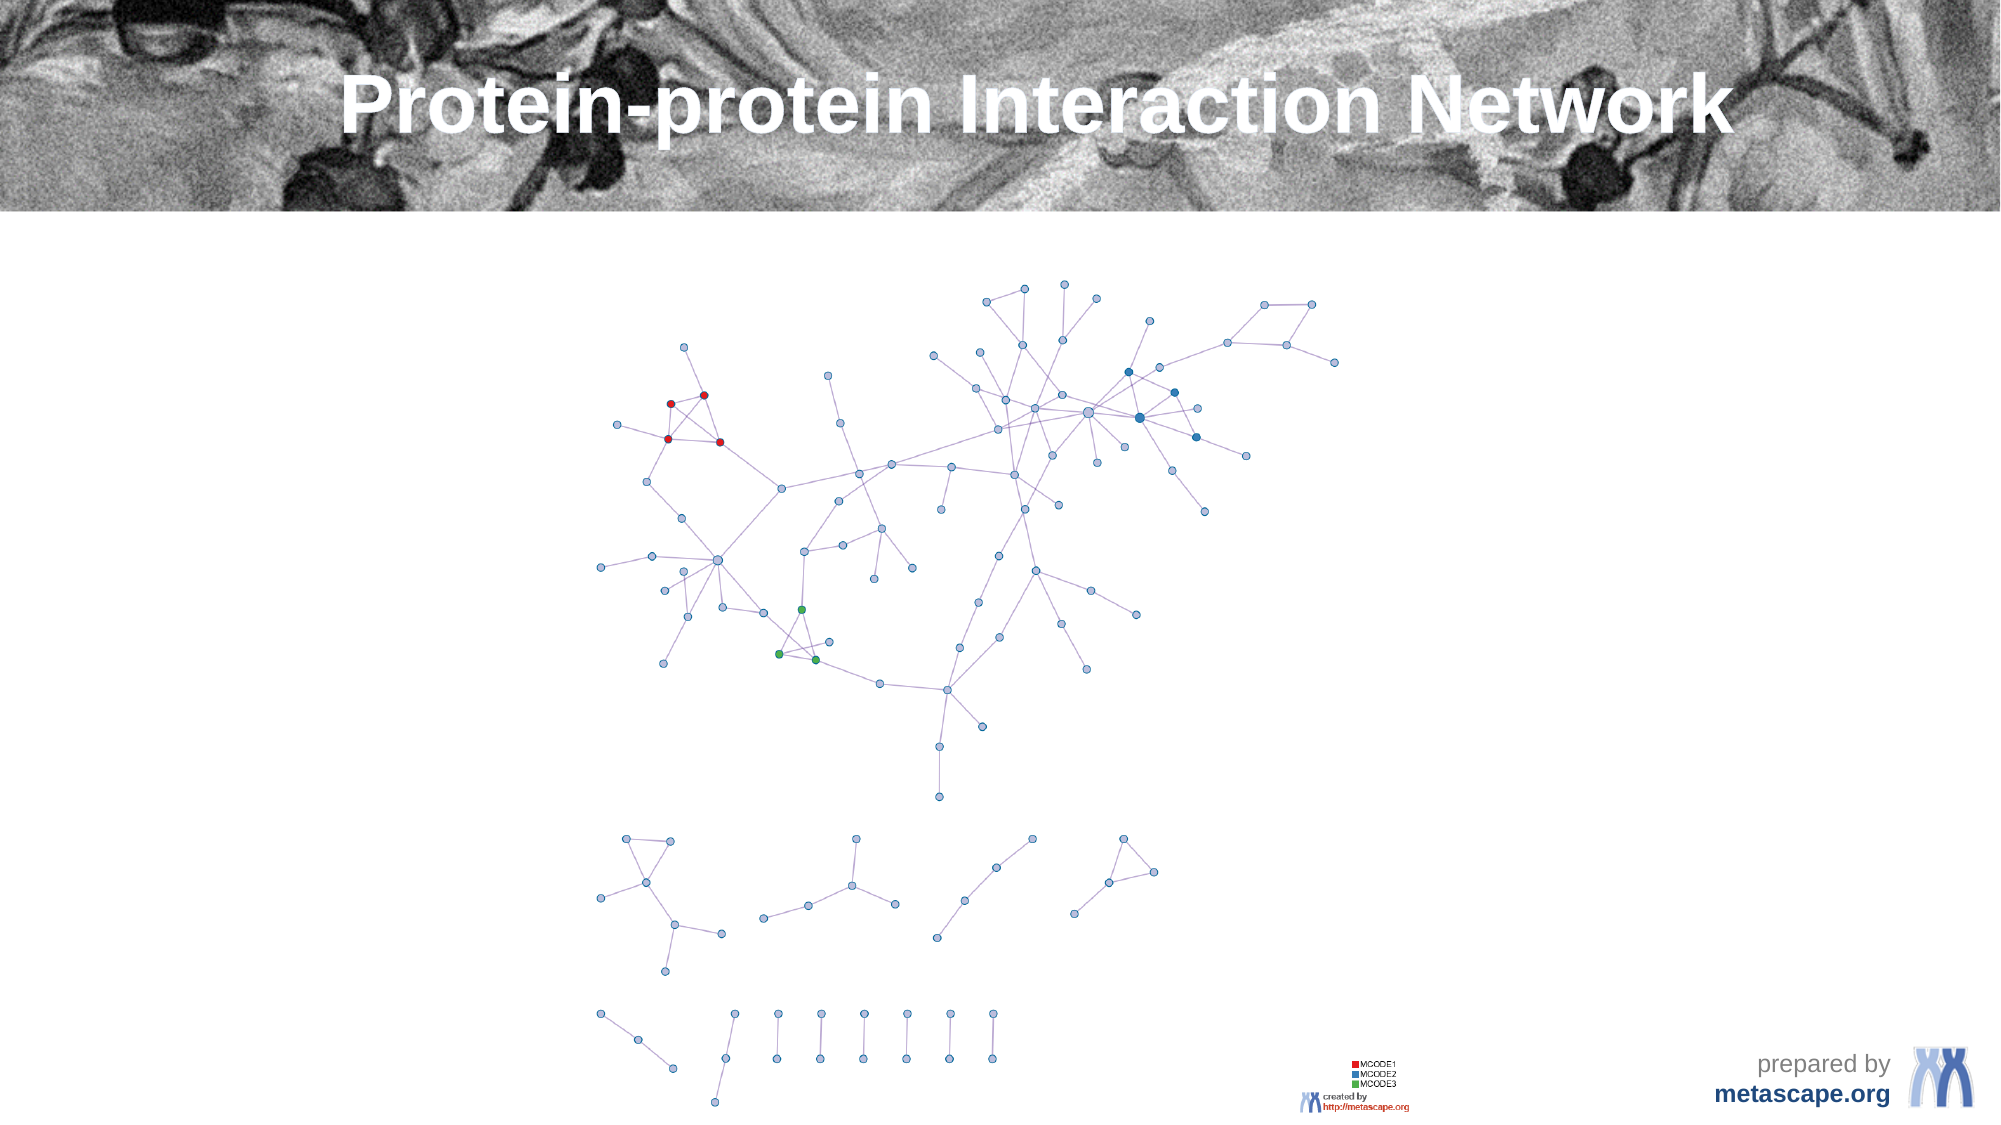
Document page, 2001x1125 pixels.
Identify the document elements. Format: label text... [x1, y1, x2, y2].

picture [0, 0, 2001, 1125]
title Protein-protein Interaction Network [323, 11, 1802, 187]
